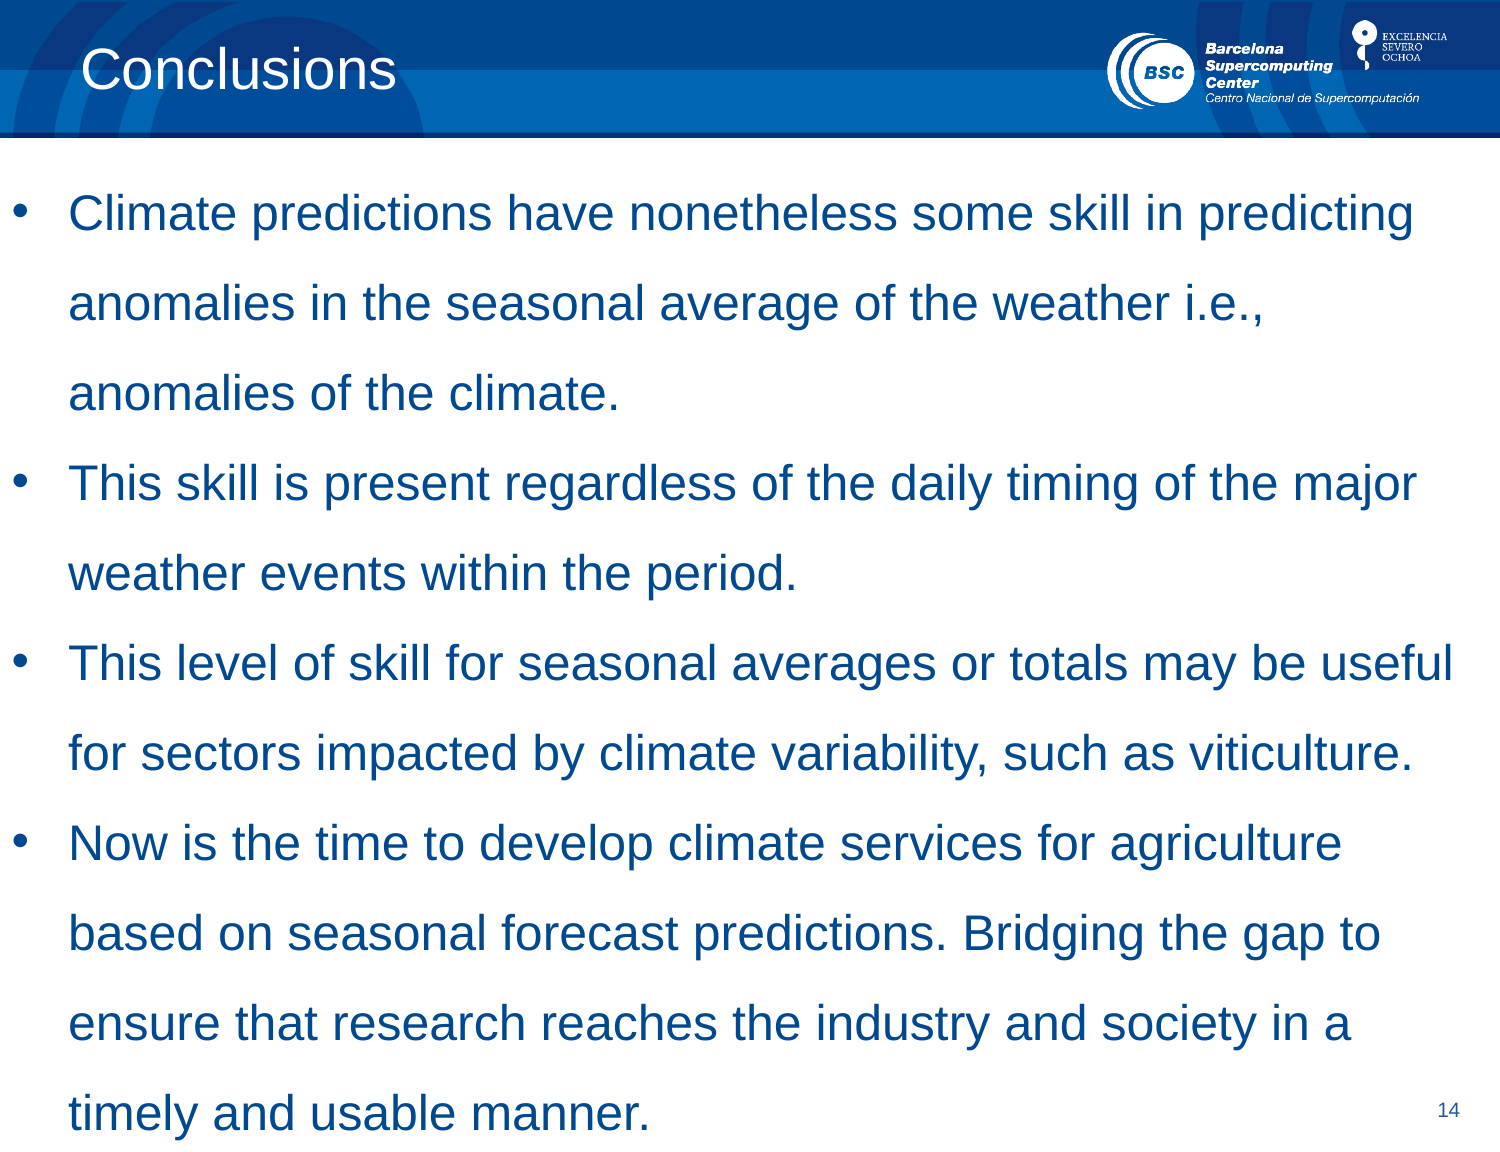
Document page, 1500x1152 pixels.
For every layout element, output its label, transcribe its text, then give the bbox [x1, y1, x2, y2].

text_box Climate predictions have nonetheless some skill in predicting anomalies in the seasonal average of the weather i.e., anomalies of the climate. This skill is present regardless of the daily timing of the major weather events within the period. This level of skill for seasonal averages or totals may be useful for sectors impacted by climate variability, such as viticulture. Now is the time to develop climate services for agriculture based on seasonal forecast predictions. Bridging the gap to ensure that research reaches the industry and society in a timely and usable manner. [0, 143, 1500, 1152]
title Conclusions [65, 23, 1081, 138]
picture [0, 0, 1500, 138]
